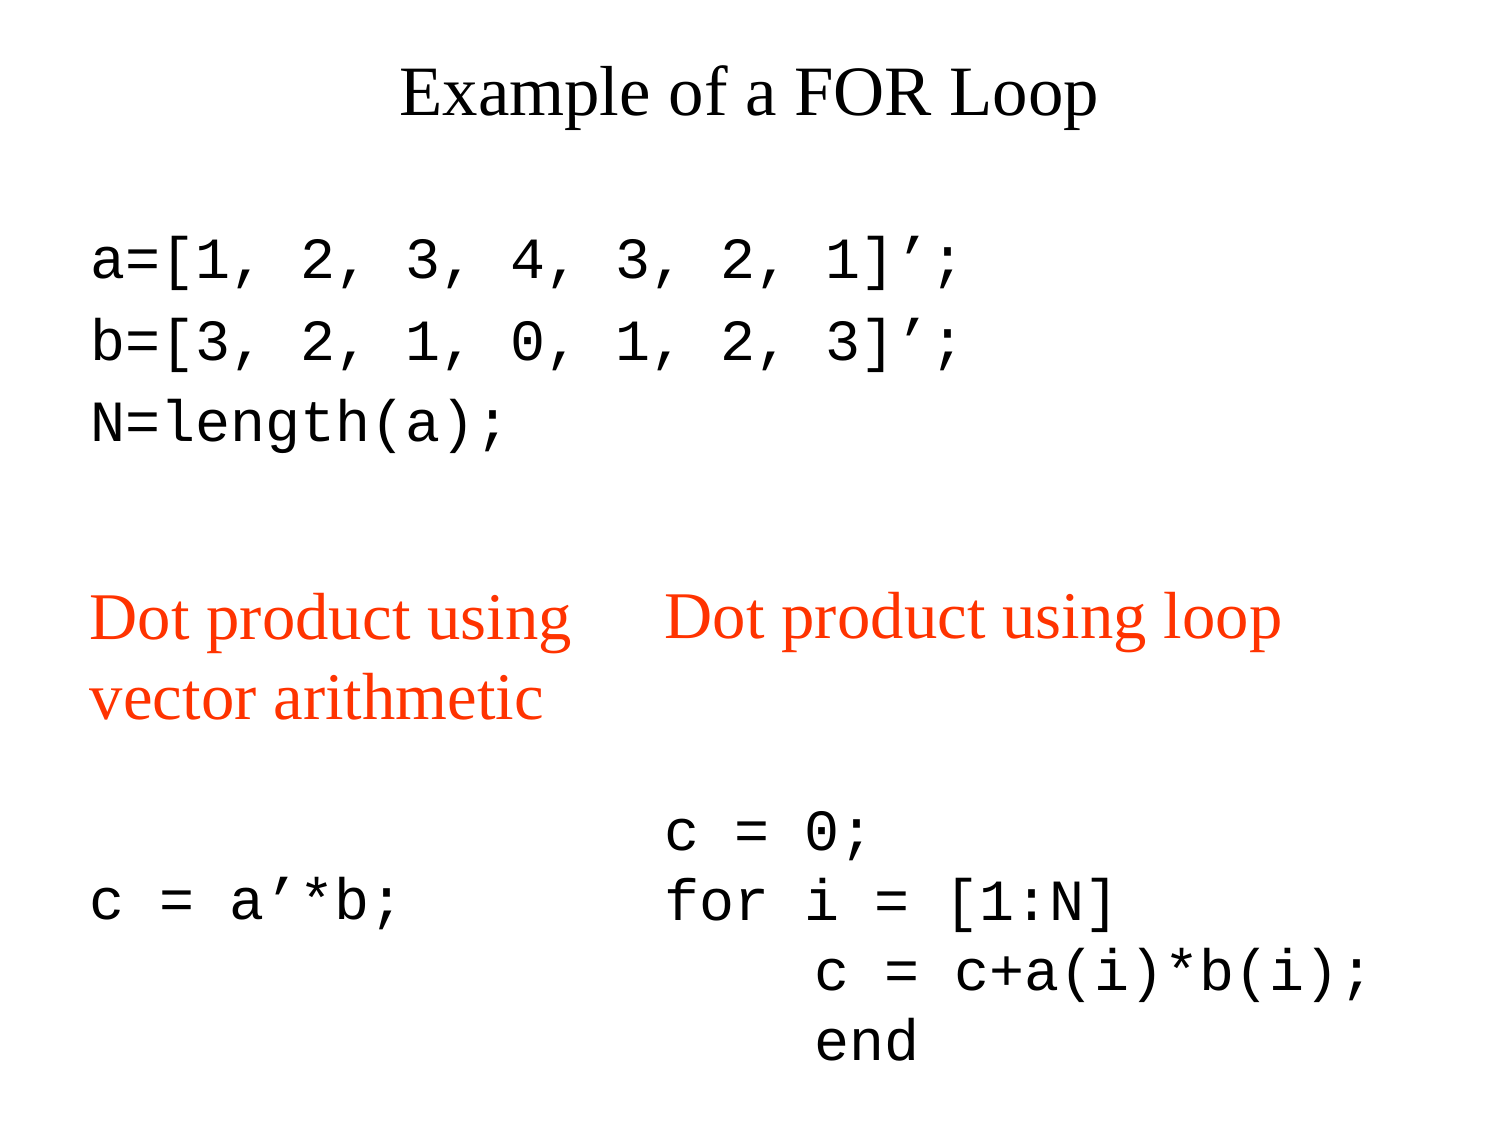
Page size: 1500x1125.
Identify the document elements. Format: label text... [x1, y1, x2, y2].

text_box Dot product using vector arithmetic c = a’*b; [75, 565, 650, 1052]
title Example of a FOR Loop [75, 37, 1425, 138]
text_box Dot product using loop c = 0; for i = [1:N] c = c+a(i)*b(i); end [650, 564, 1438, 1080]
list a=[1, 2, 3, 4, 3, 2, 1]’; b=[3, 2, 1, 0, 1, 2, 3]’; N=length(a); [75, 212, 1425, 513]
